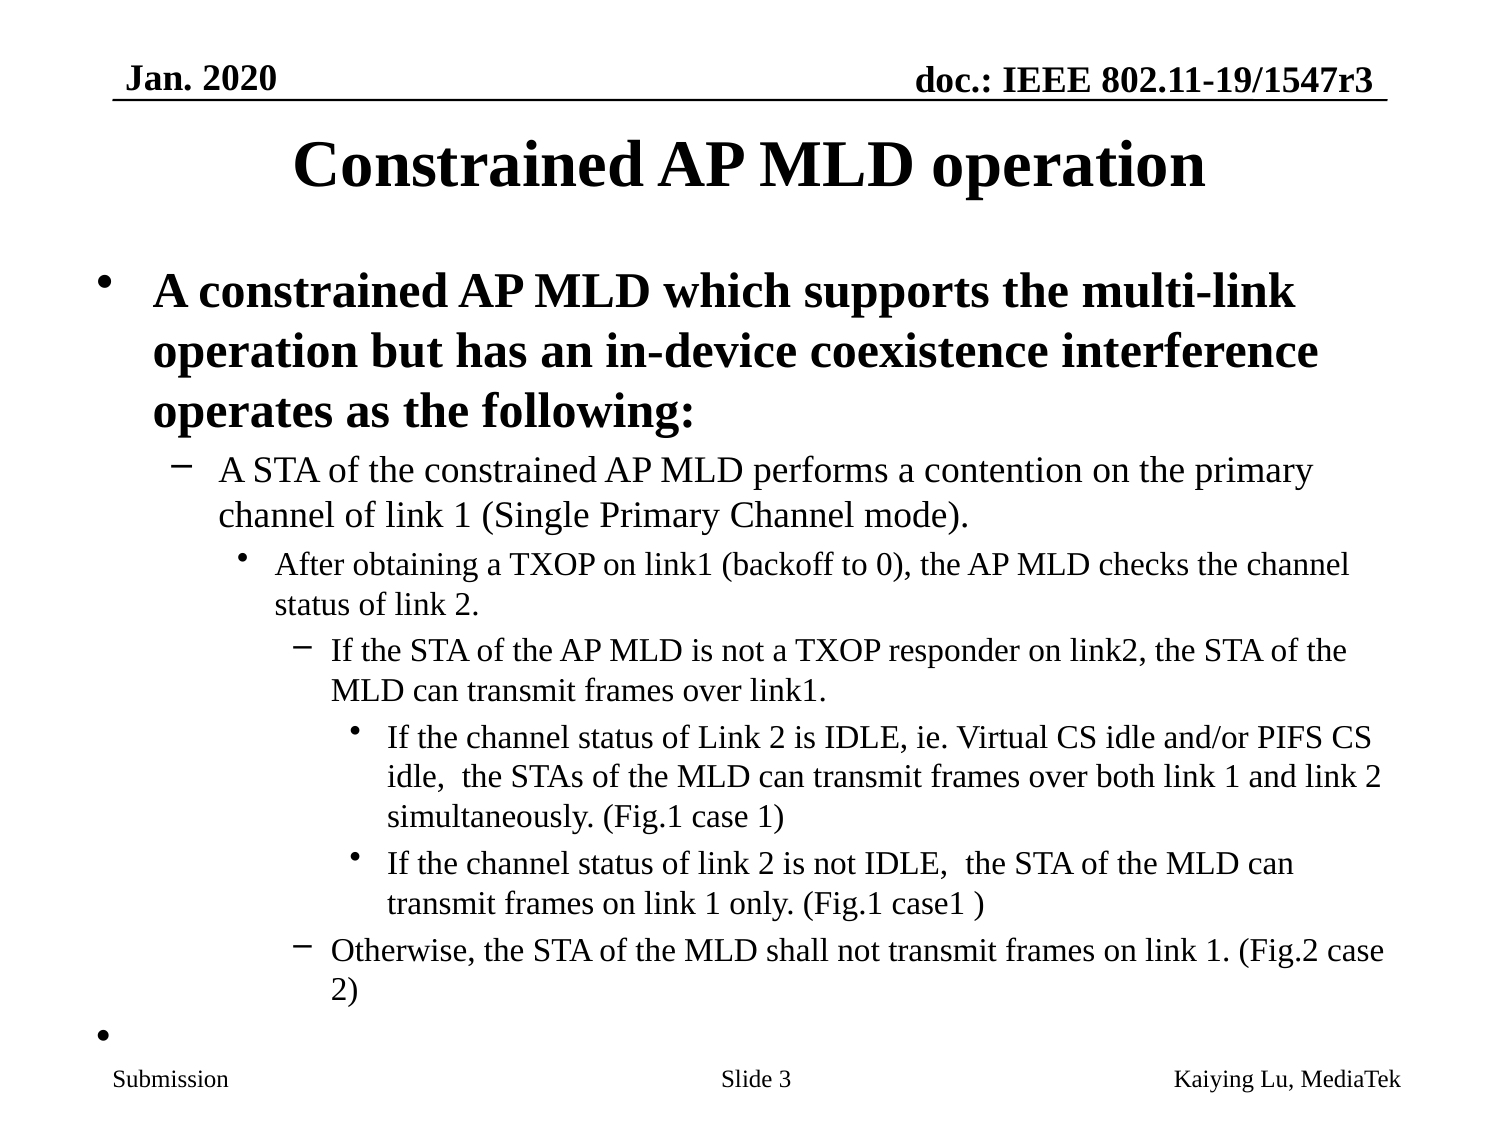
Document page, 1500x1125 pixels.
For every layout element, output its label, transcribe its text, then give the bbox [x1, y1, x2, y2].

title Constrained AP MLD operation [0, 72, 1500, 248]
slide_number Slide 3 [712, 1061, 800, 1093]
list A constrained AP MLD which supports the multi-link operation but has an in-device coexistence interference operates as the following: A STA of the constrained AP MLD performs a contention on the primary channel of link 1 (Single Primary Channel mode). After obtaining a TXOP on link1 (backoff to 0), the AP MLD checks the channel status of link 2. If the STA of the AP MLD is not a TXOP responder on link2, the STA of the MLD can transmit frames over link1. If the channel status of Link 2 is IDLE, ie. Virtual CS idle and/or PIFS CS idle, the STAs of the MLD can transmit frames over both link 1 and link 2 simultaneously. (Fig.1 case 1) If the channel status of link 2 is not IDLE, the STA of the MLD can transmit frames on link 1 only. (Fig.1 case1 ) Otherwise, the STA of the MLD shall not transmit frames on link 1. (Fig.2 case 2) [80, 249, 1419, 1001]
footer Kaiying Lu, MediaTek [1164, 1061, 1402, 1125]
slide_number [124, 52, 433, 99]
